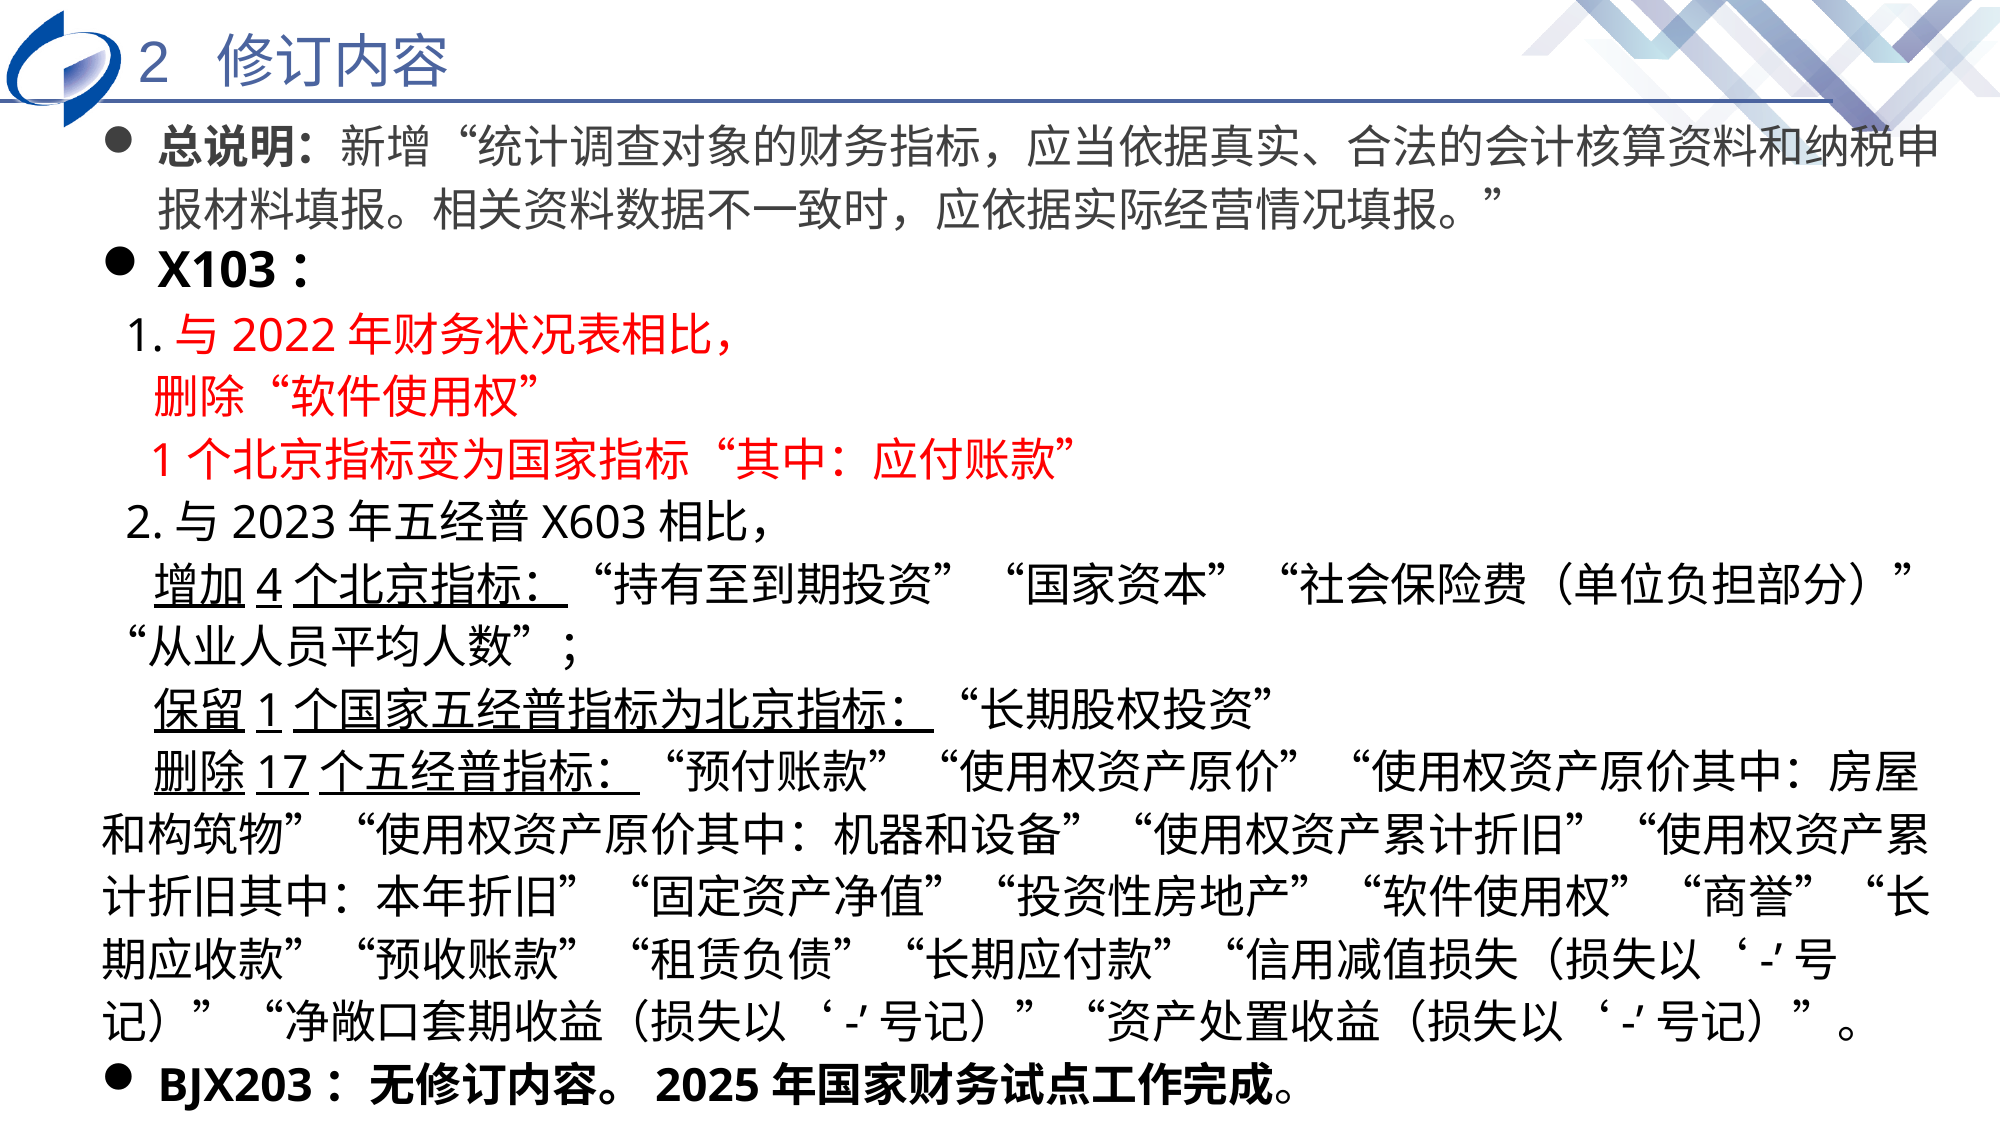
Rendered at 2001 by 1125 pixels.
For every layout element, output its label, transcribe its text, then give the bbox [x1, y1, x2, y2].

text_box 总说明：新增“统计调查对象的财务指标，应当依据真实、合法的会计核算资料和纳税申报材料填报。相关资料数据不一致时，应依据实际经营情况填报。” X103： 1.与2022年财务状况表相比， 删除“软件使用权” 1个北京指标变为国家指标“其中：应付账款” 2.与2023年五经普X603相比， 增加4个北京指标：“持有至到期投资”“国家资本”“社会保险费（单位负担部分）”“从业人员平均人数”； 保留1个国家五经普指标为北京指标：“长期股权投资” 删除17个五经普指标：“预付账款”“使用权资产原价”“使用权资产原价其中：房屋和构筑物”“使用权资产原价其中：机器和设备”“使用权资产累计折旧”“使用权资产累计折旧其中：本年折旧”“固定资产净值”“投资性房地产”“软件使用权”“商誉”“长期应收款”“预收账款”“租赁负债”“长期应付款”“信用减值损失（损失以‘-’号记）”“净敞口套期收益（损失以‘-’号记）”“资产处置收益（损失以‘-’号记）”。 BJX203：无修订内容。2025年国家财务试点工作完成。 [86, 103, 1960, 1125]
picture [1412, 0, 2000, 166]
picture [4, 9, 123, 128]
text_box 2 修订内容 [122, 0, 804, 100]
